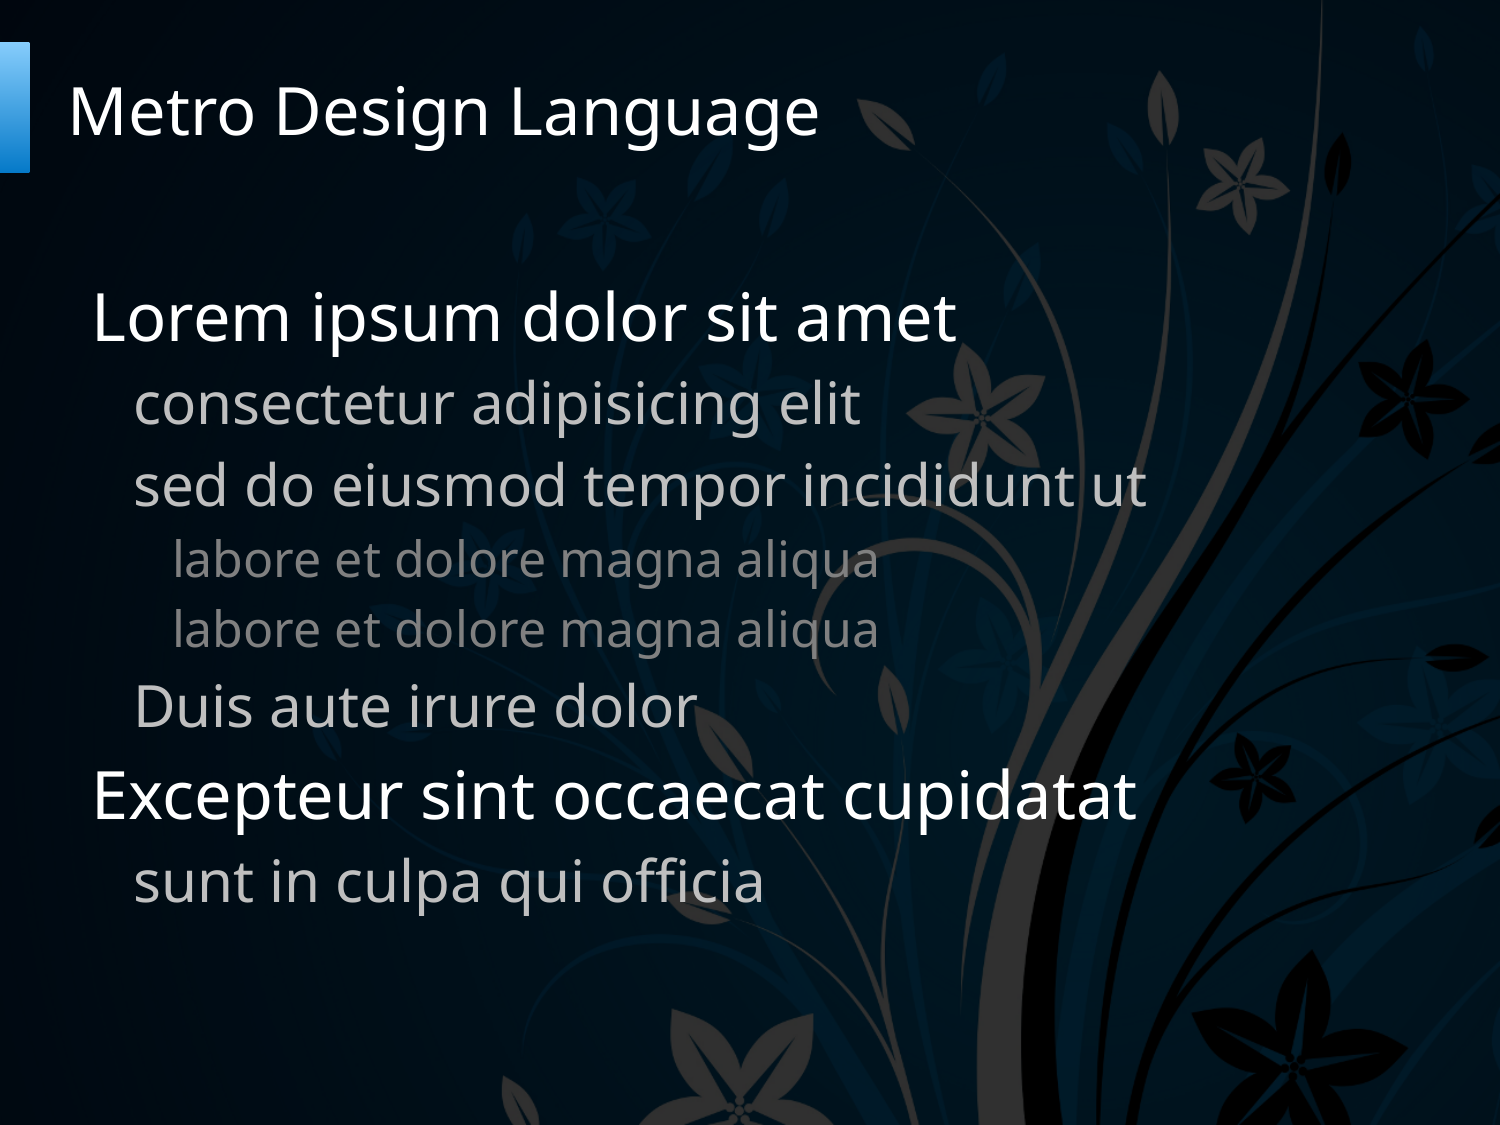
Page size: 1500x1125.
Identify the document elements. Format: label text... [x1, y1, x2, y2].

title Metro Design Language [53, 45, 1404, 173]
list Lorem ipsum dolor sit amet consectetur adipisicing elit sed do eiusmod tempor incididunt ut labore et dolore magna aliqua labore et dolore magna aliqua Duis aute irure dolor Excepteur sint occaecat cupidatat sunt in culpa qui officia [76, 267, 1427, 1010]
